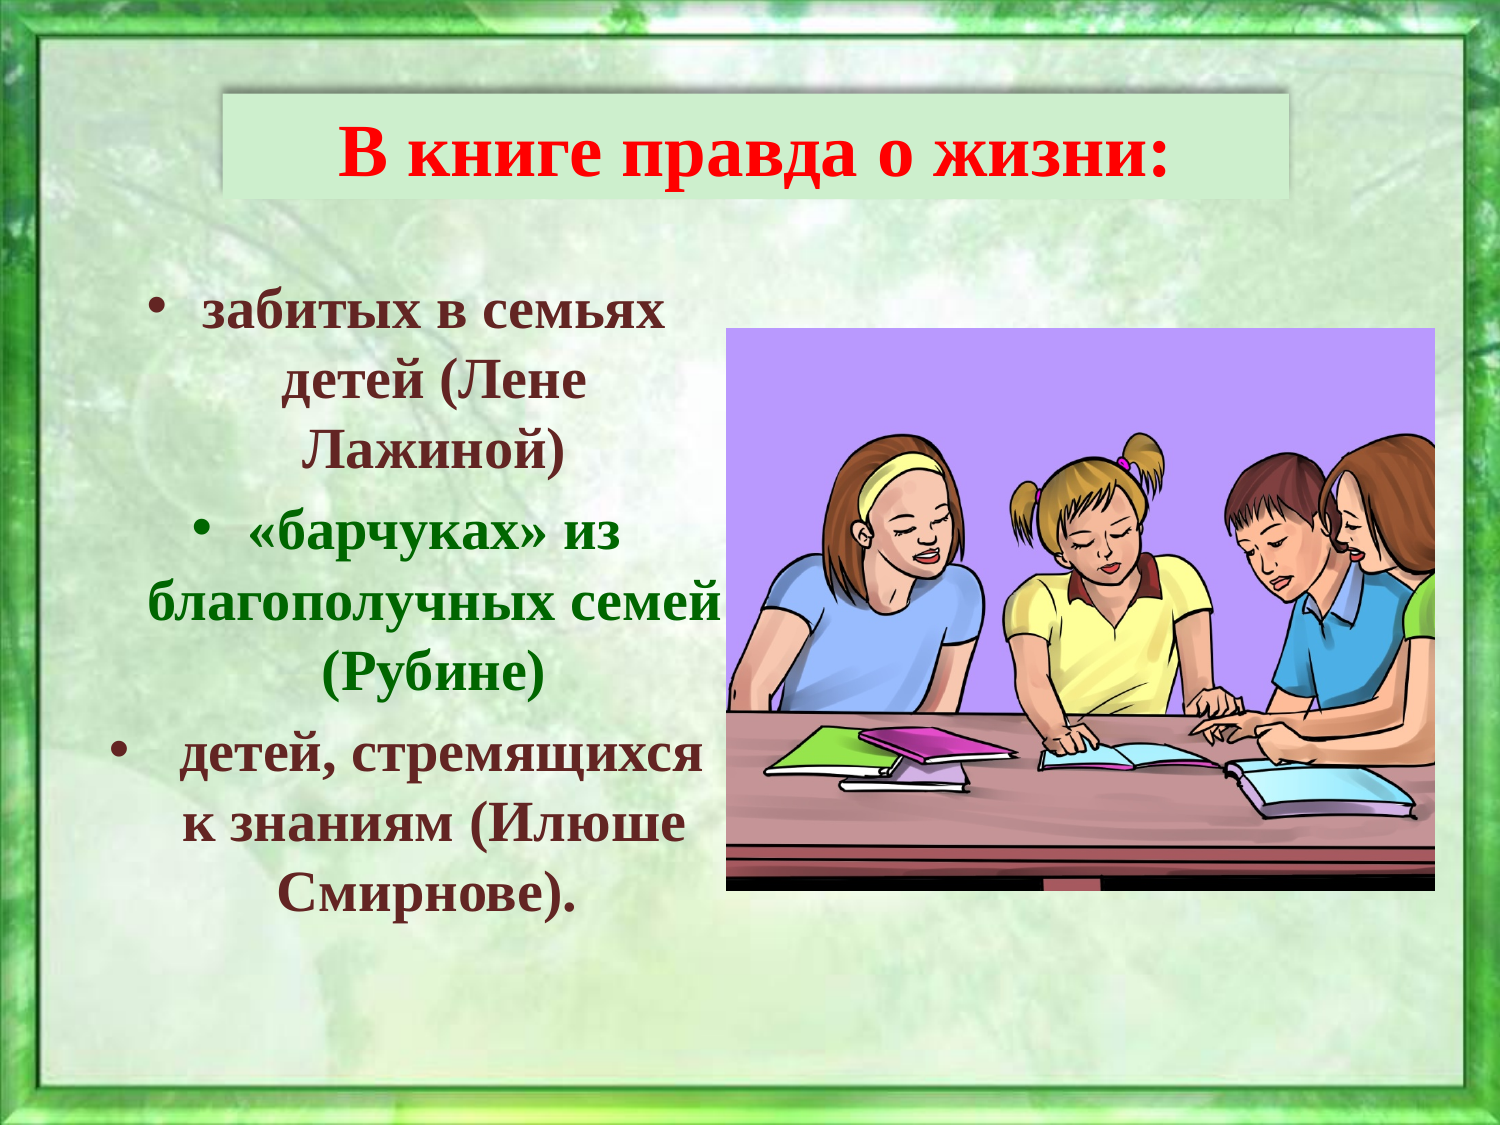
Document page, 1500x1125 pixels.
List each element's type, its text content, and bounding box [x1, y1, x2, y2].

picture [0, 0, 1500, 1125]
list забитых в семьях детей (Лене Лажиной) «барчуках» из благополучных семей (Рубине) детей, стремящихся к знаниям (Илюше Смирнове). [75, 262, 738, 1005]
title В книге правда о жизни: [222, 93, 1289, 200]
